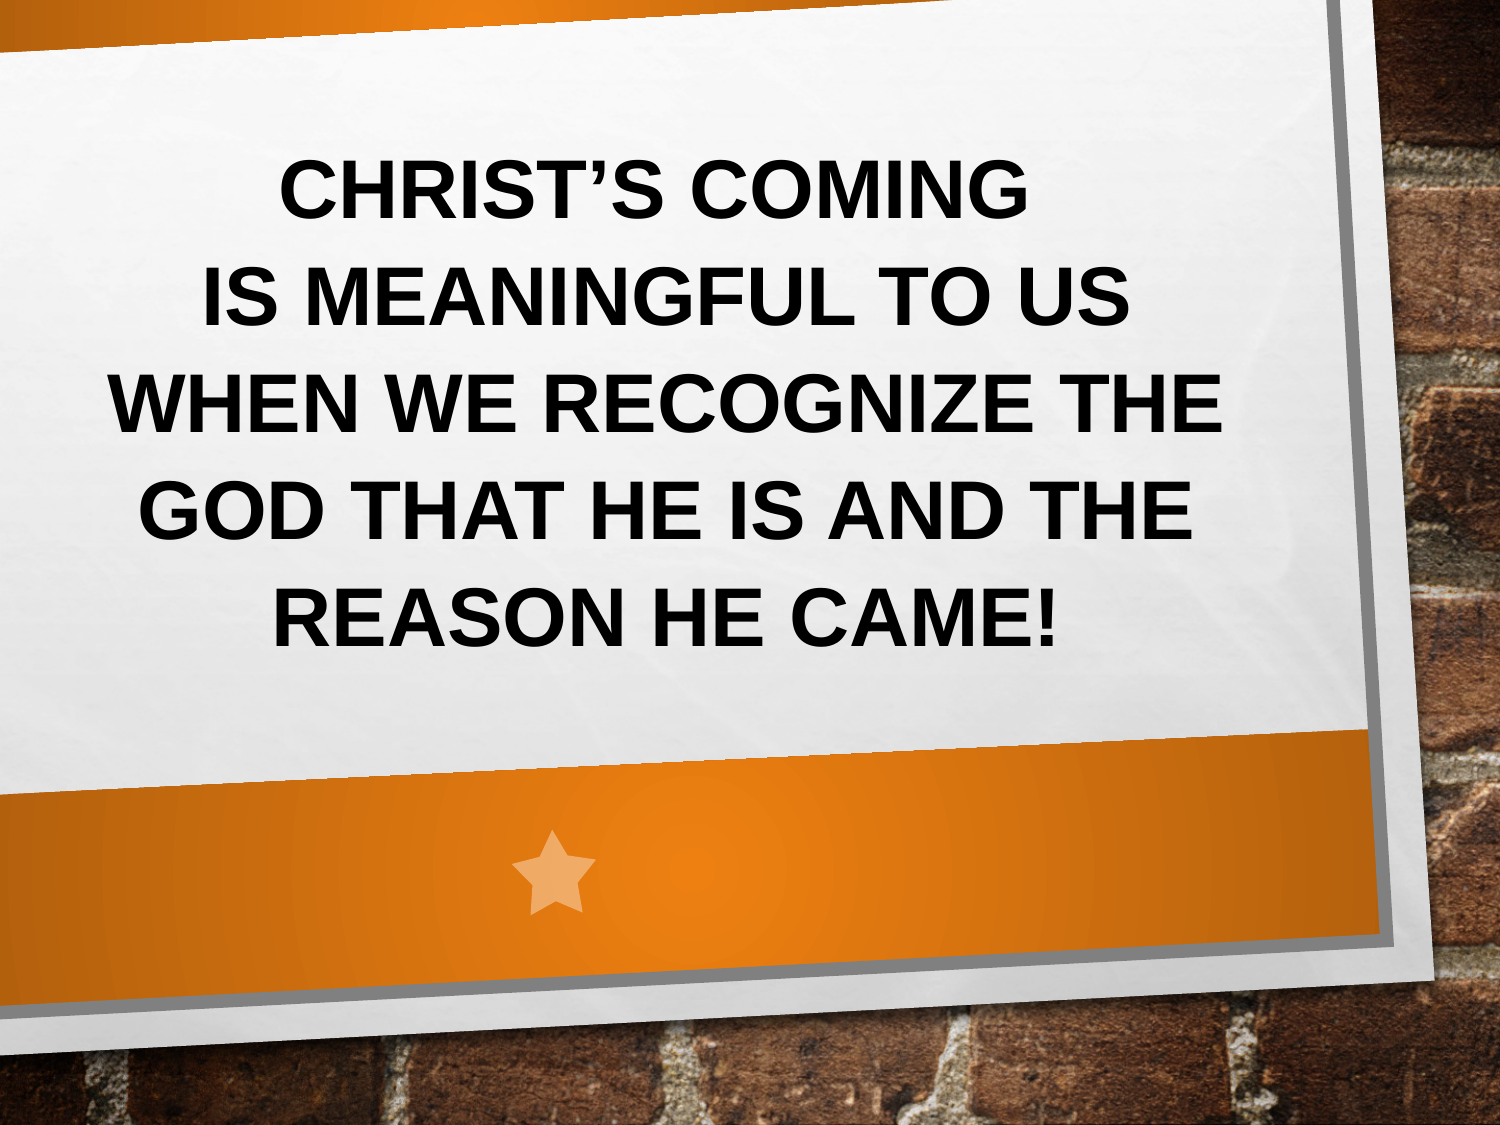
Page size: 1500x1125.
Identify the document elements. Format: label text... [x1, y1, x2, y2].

picture [0, 0, 1500, 1125]
text_box CHRIST’S COMING IS MEANINGFUL TO US WHEN WE RECOGNIZE THE GOD THAT HE IS AND THE REASON HE CAME! [67, 121, 1266, 671]
